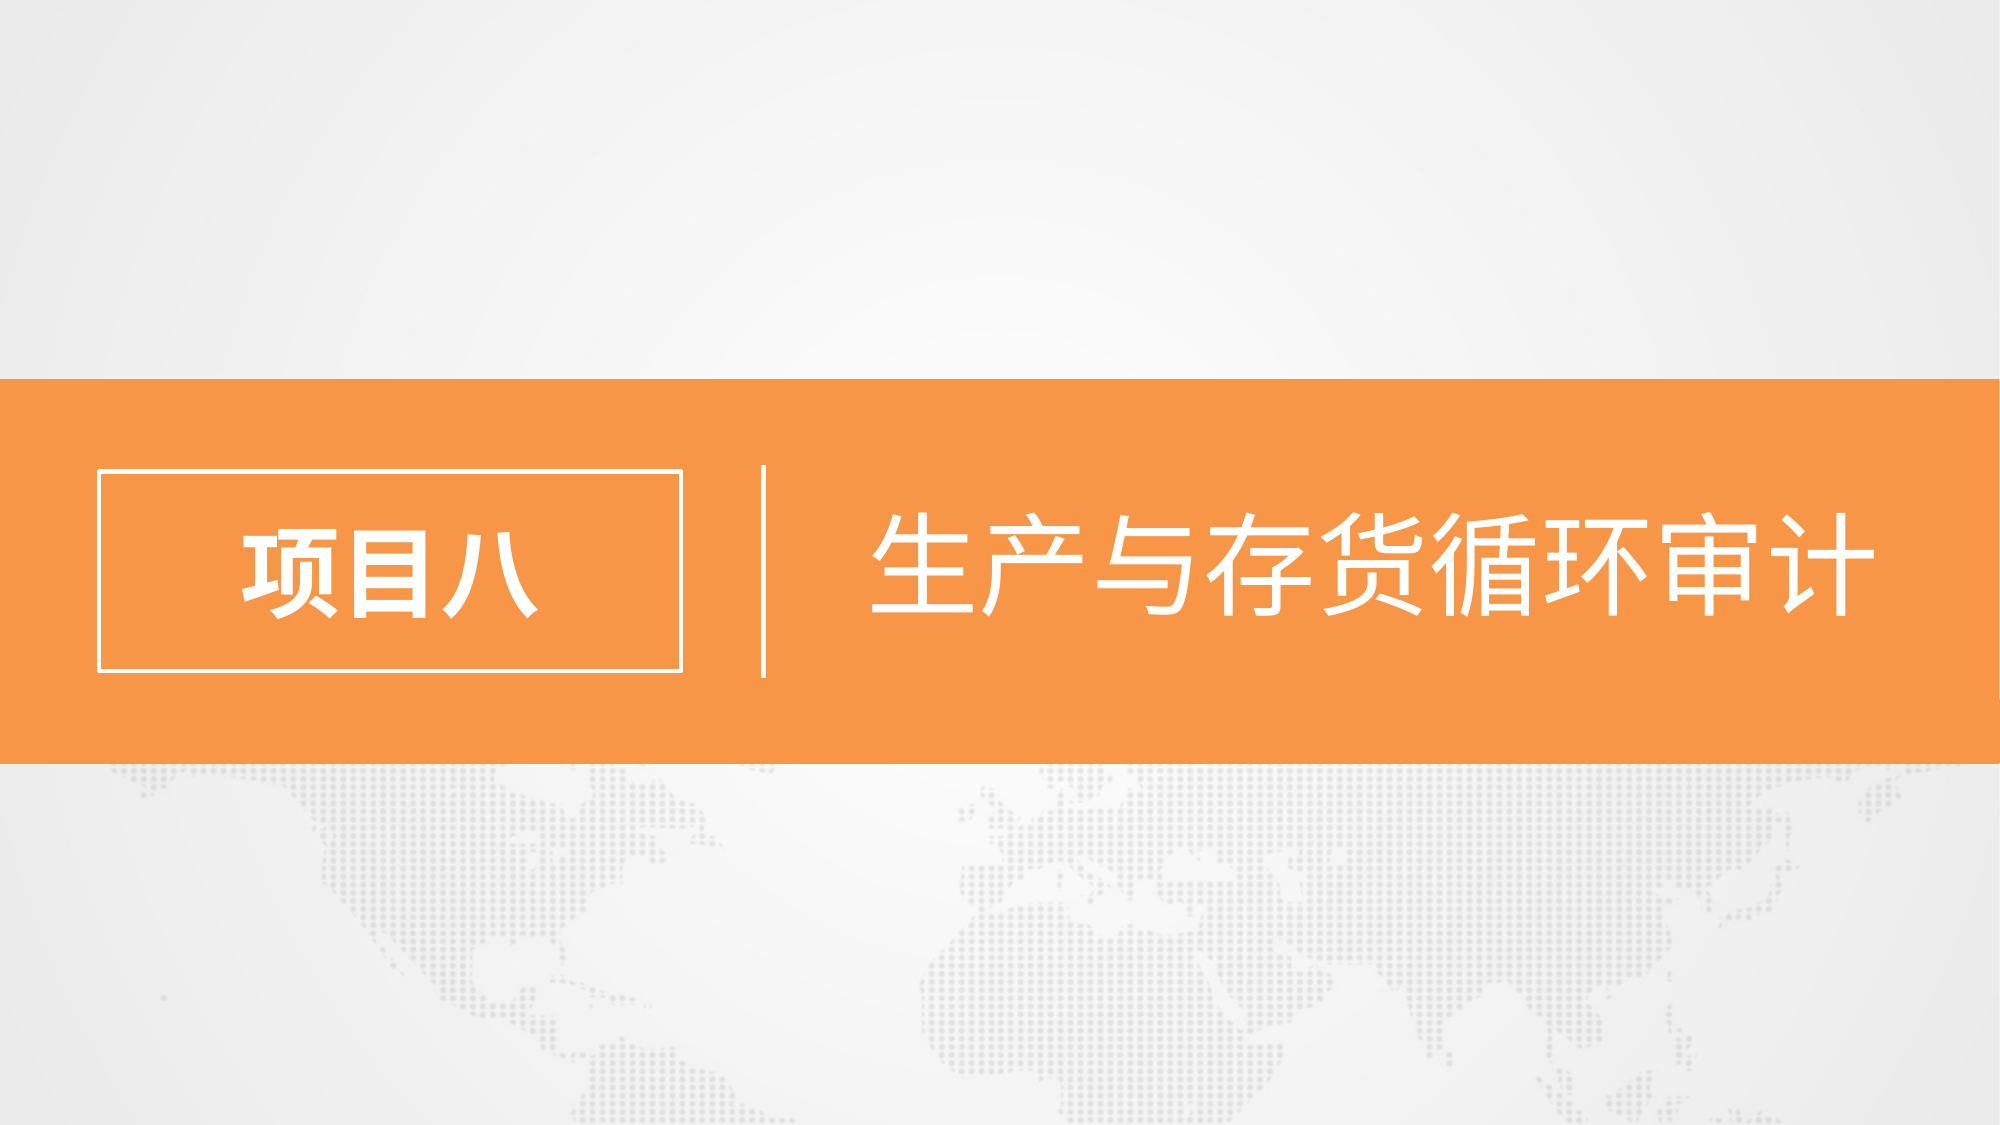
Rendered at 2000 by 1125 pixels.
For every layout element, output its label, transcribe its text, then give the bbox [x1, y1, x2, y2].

text_box [0, 377, 2000, 765]
text_box [97, 469, 683, 673]
picture [0, 0, 2000, 377]
text_box 项目八 [99, 503, 682, 638]
picture [0, 765, 2000, 1125]
text_box 生产与存货循环审计 [851, 487, 1894, 638]
